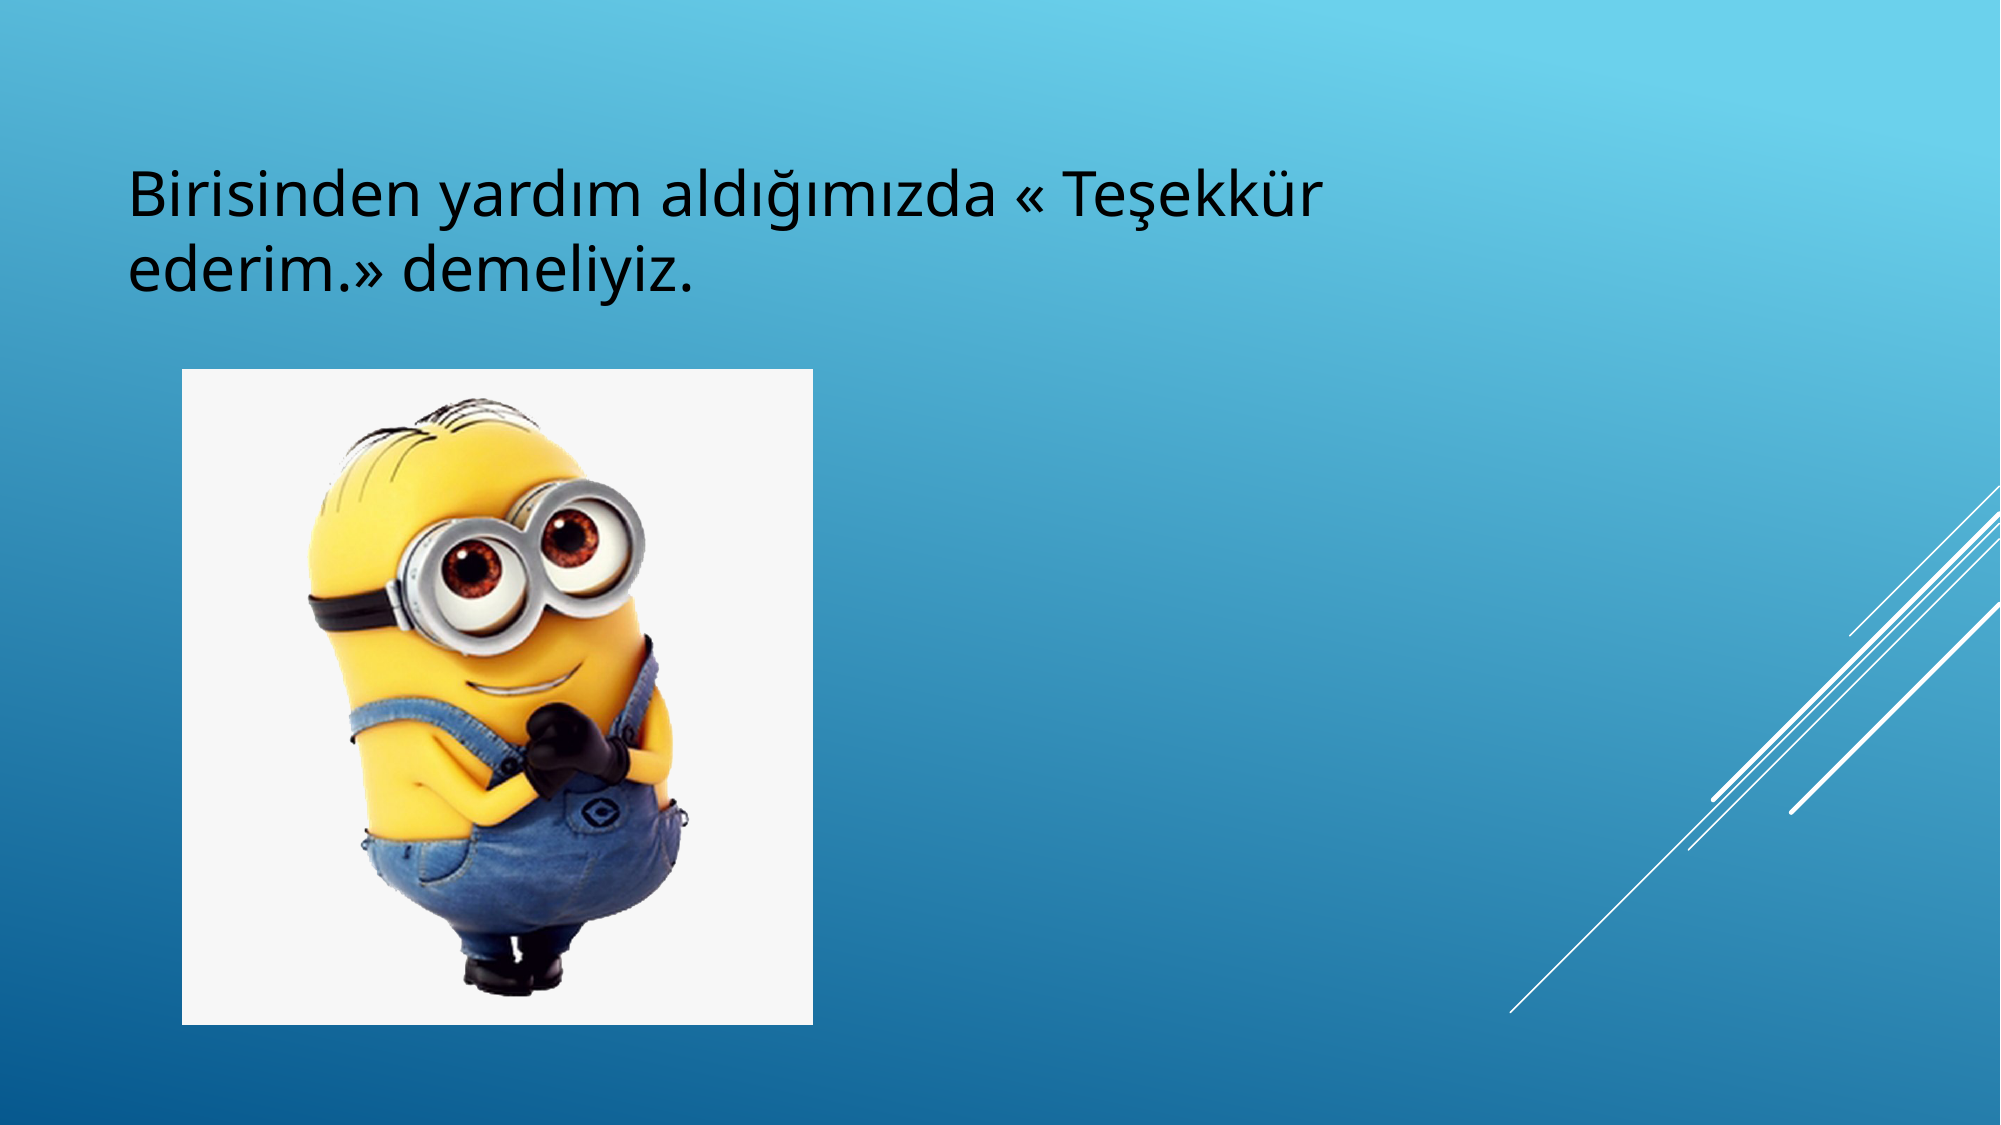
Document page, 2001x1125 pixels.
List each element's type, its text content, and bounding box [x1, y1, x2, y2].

picture [182, 369, 813, 1025]
list Birisinden yardım aldığımızda « Teşekkür ederim.» demeliyiz. [112, 112, 1513, 346]
